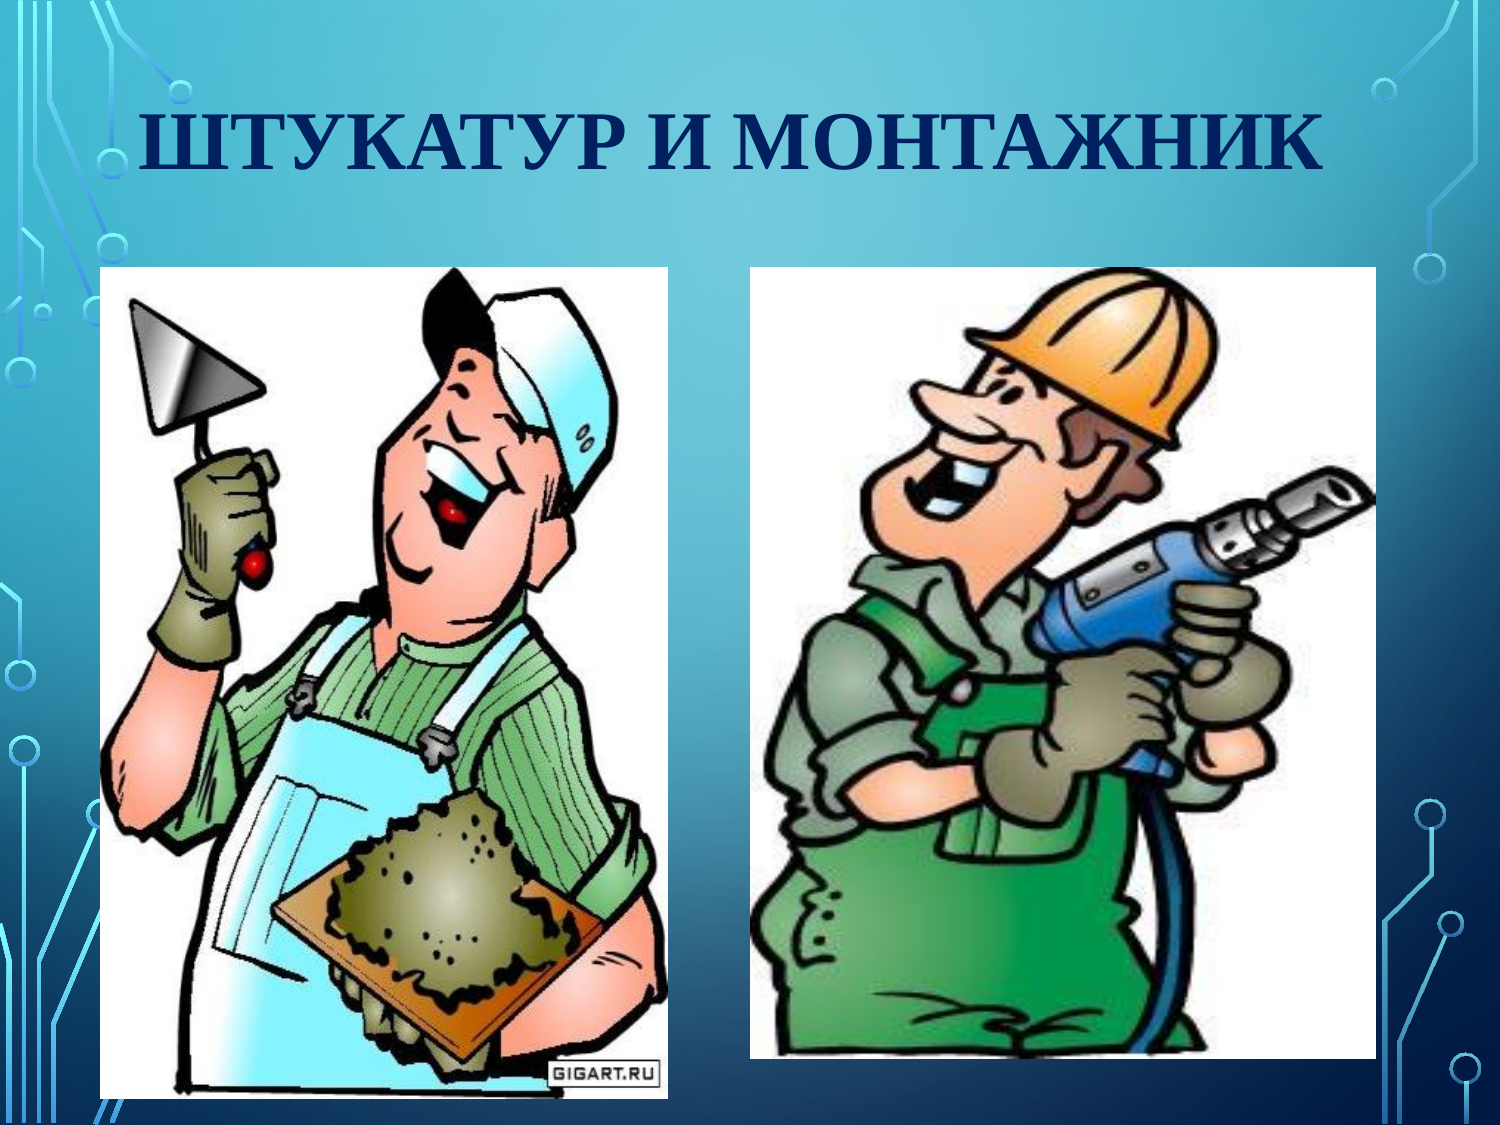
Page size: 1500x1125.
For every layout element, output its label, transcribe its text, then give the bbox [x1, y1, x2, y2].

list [749, 266, 1377, 1059]
picture [100, 266, 668, 1099]
title Штукатур и монтажник [123, 21, 1343, 264]
